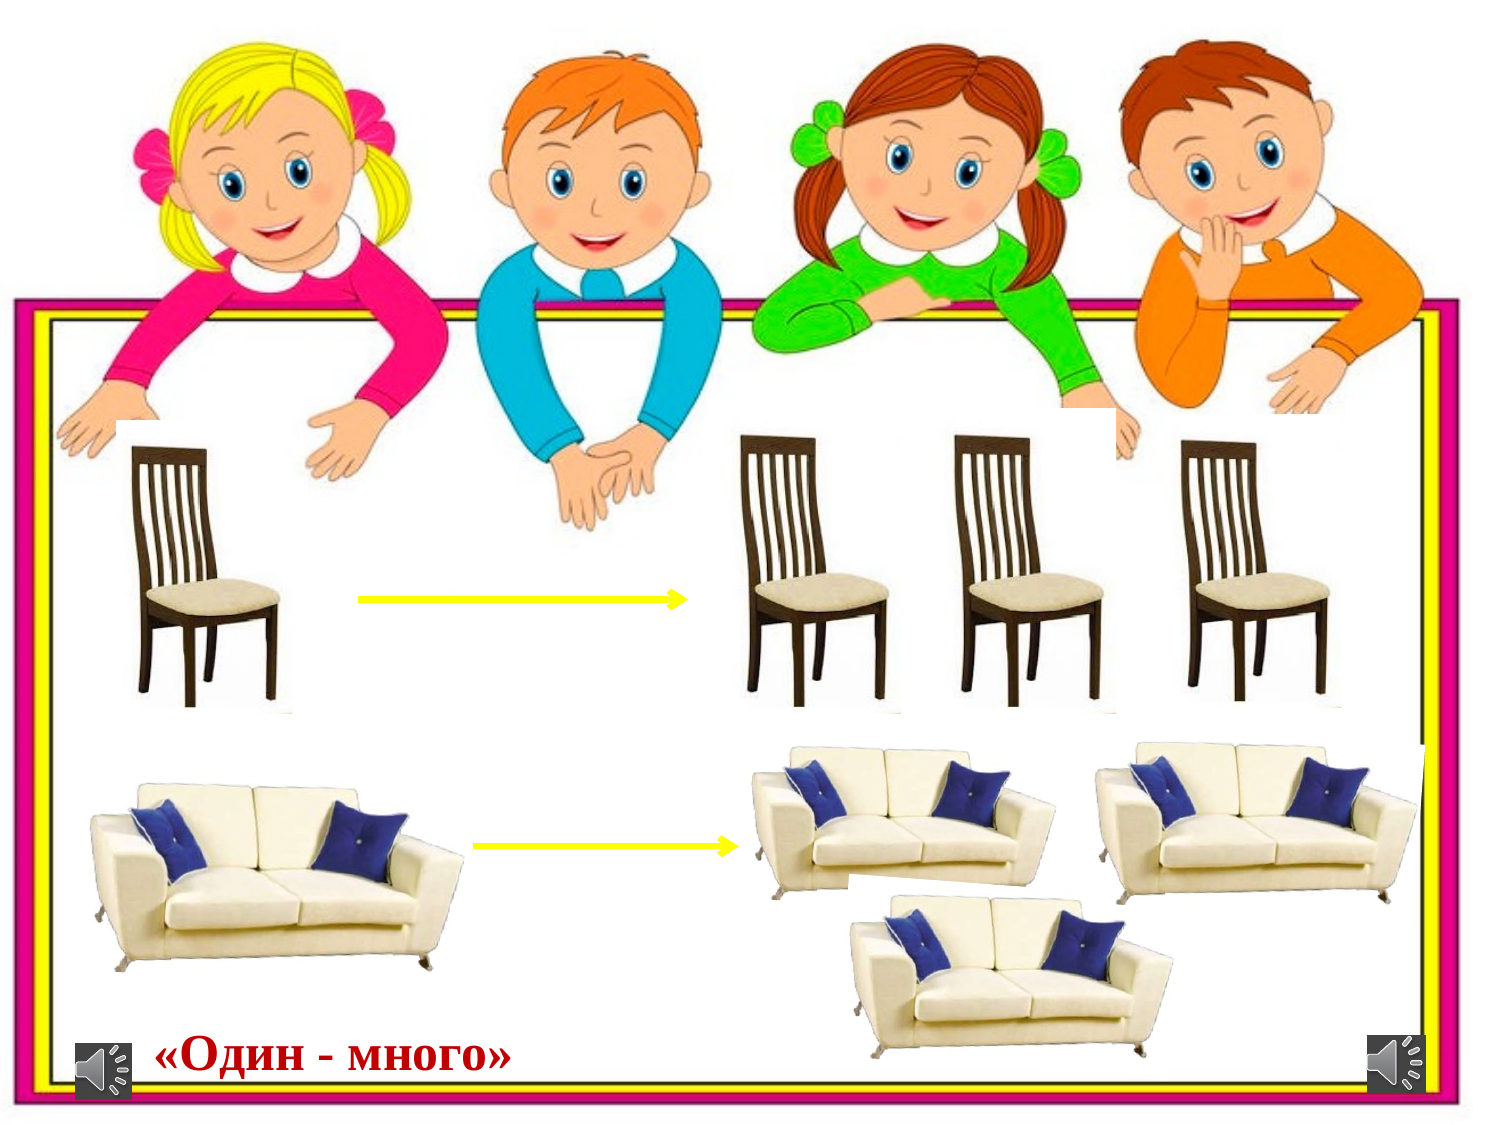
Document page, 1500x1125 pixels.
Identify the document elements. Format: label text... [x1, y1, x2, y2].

picture [0, 0, 1500, 1125]
title «Один - много» [88, 1011, 579, 1089]
